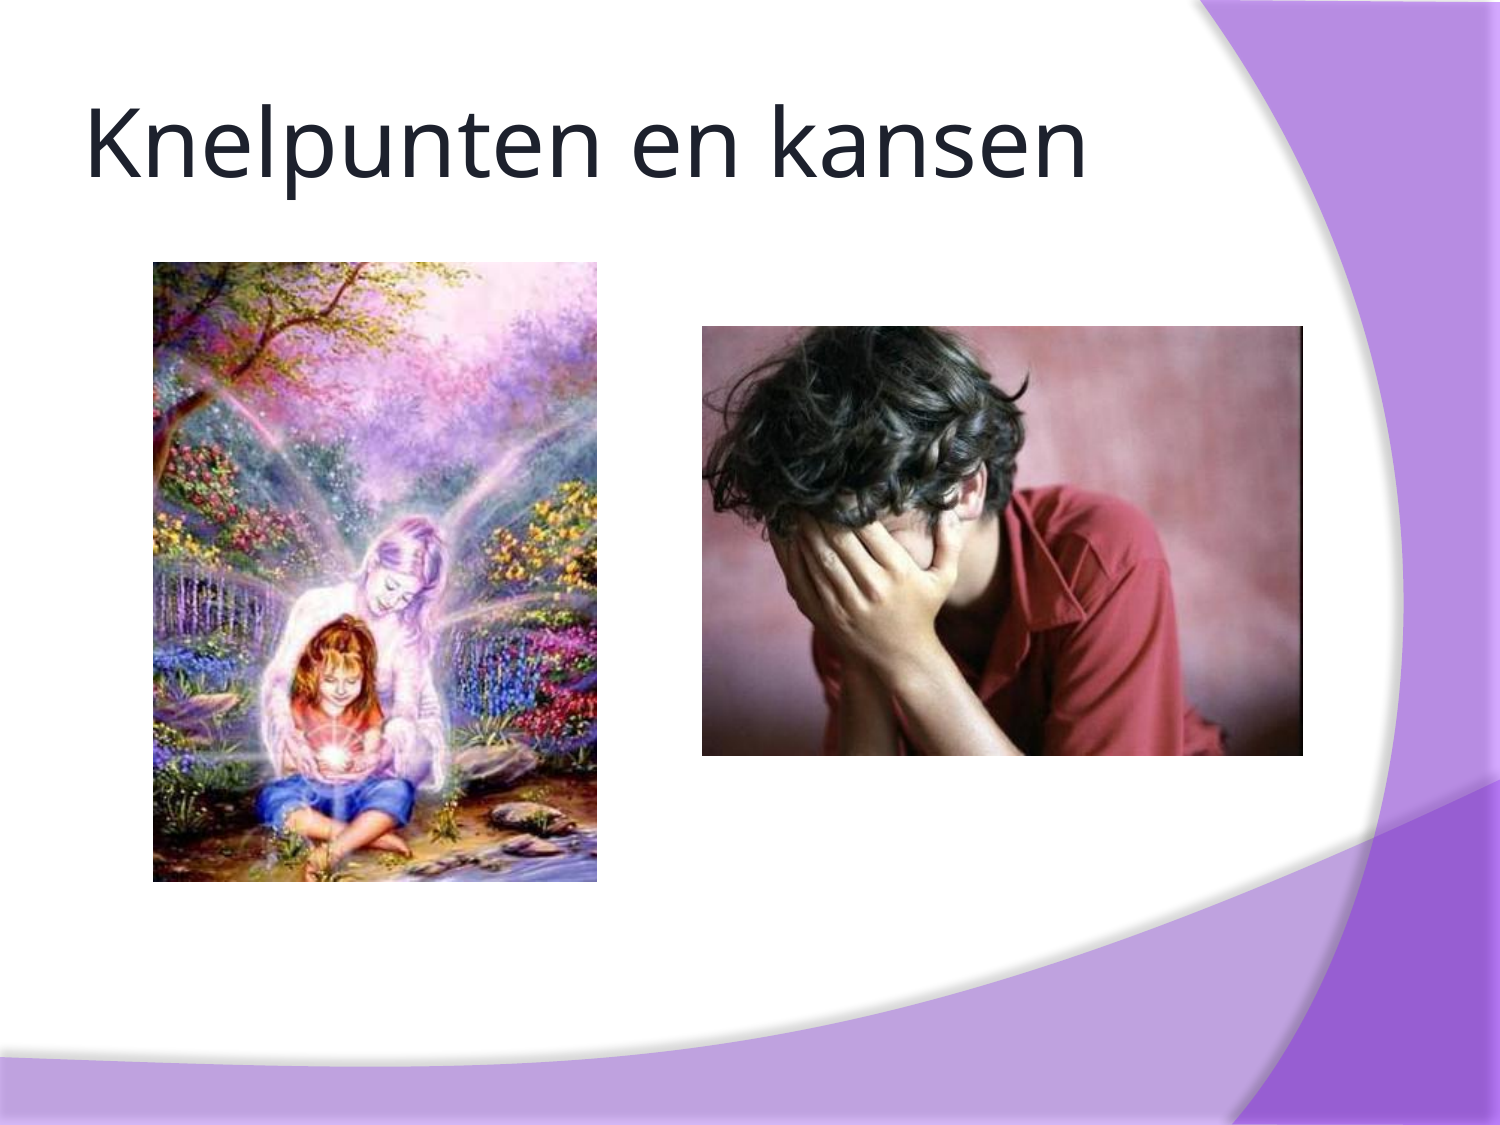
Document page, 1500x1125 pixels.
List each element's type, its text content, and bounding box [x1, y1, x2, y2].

title Knelpunten en kansen [75, 45, 1300, 233]
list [702, 326, 1303, 756]
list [153, 262, 597, 882]
